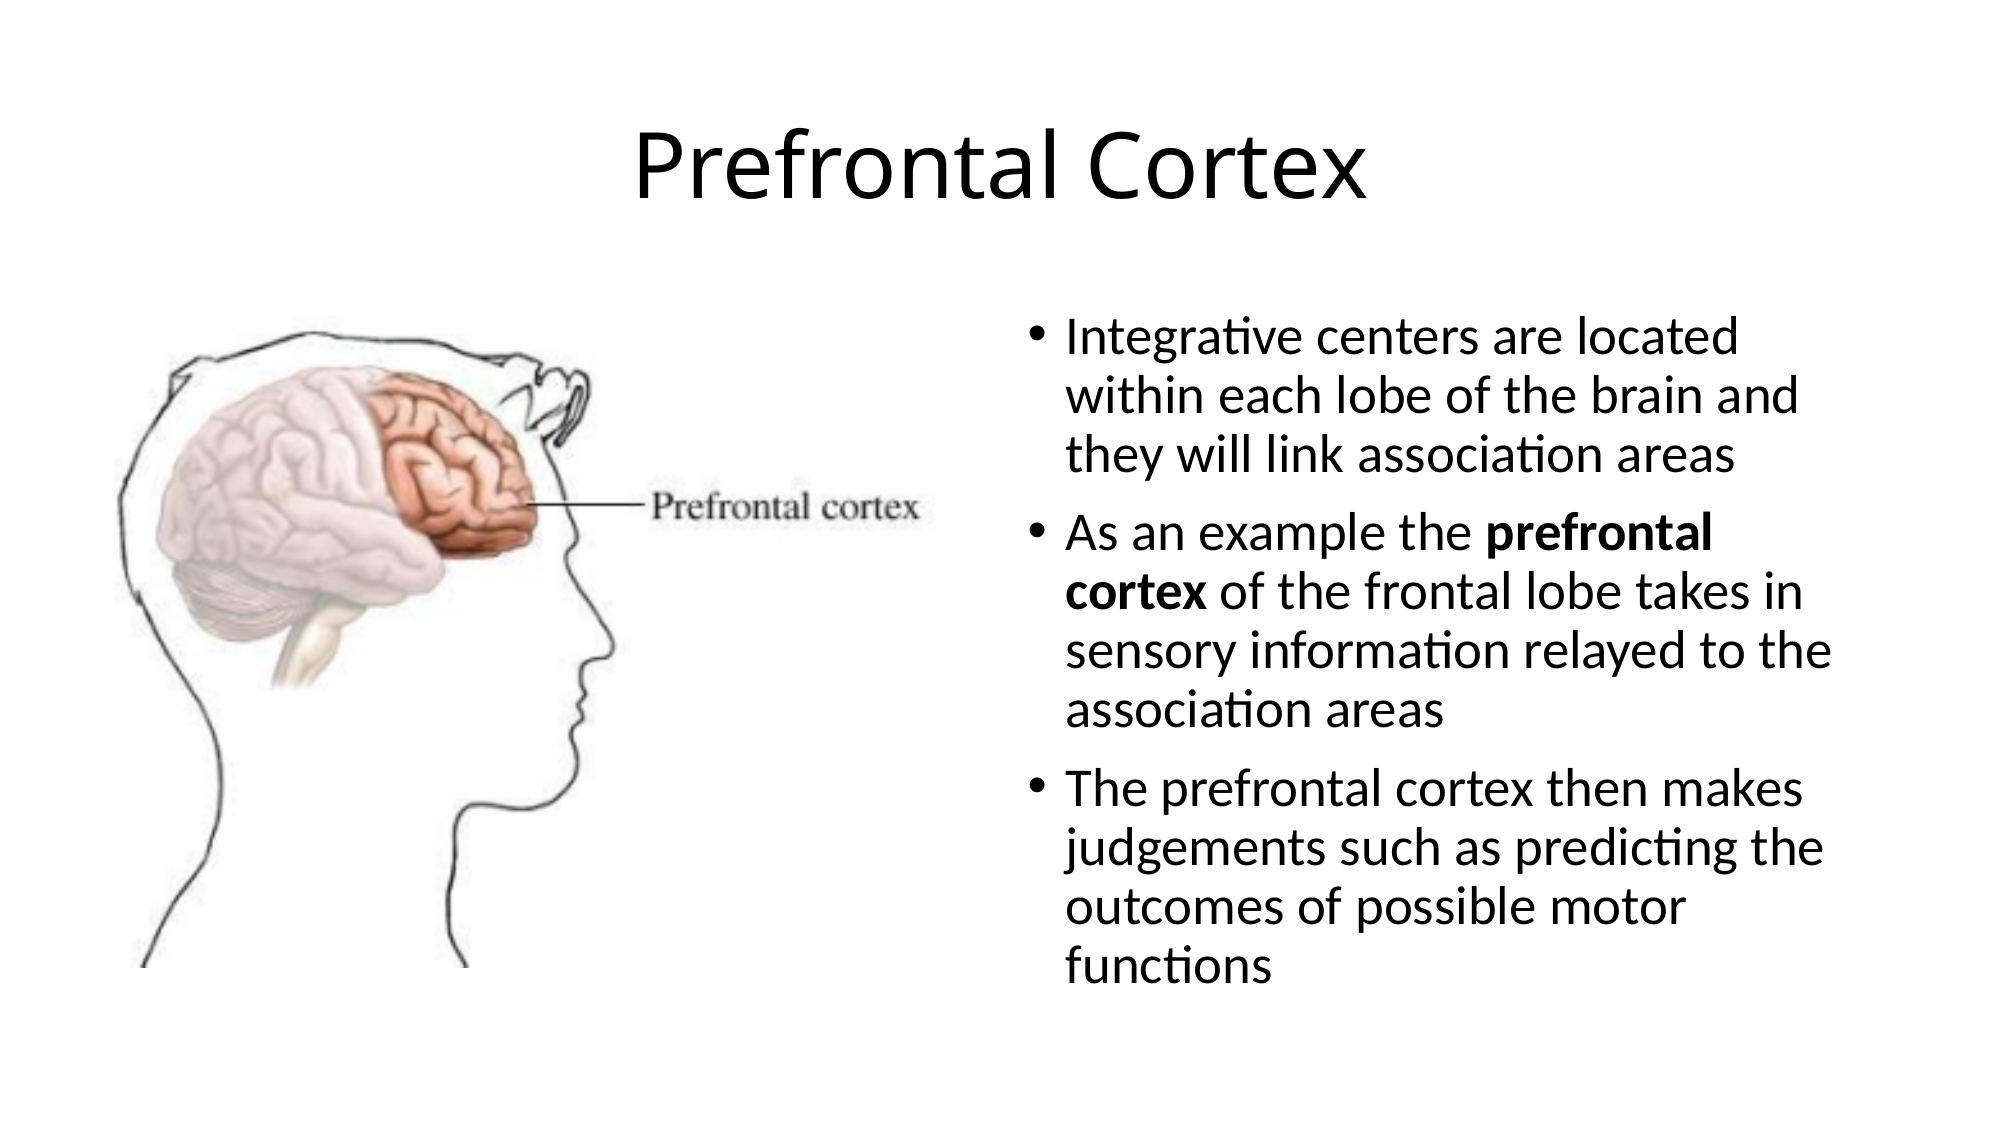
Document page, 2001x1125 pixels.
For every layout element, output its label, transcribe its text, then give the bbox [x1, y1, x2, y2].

list Integrative centers are located within each lobe of the brain and they will link association areas As an example the prefrontal cortex of the frontal lobe takes in sensory information relayed to the association areas The prefrontal cortex then makes judgements such as predicting the outcomes of possible motor functions [1012, 299, 1863, 1014]
title Prefrontal Cortex [137, 59, 1863, 278]
picture [95, 299, 936, 968]
